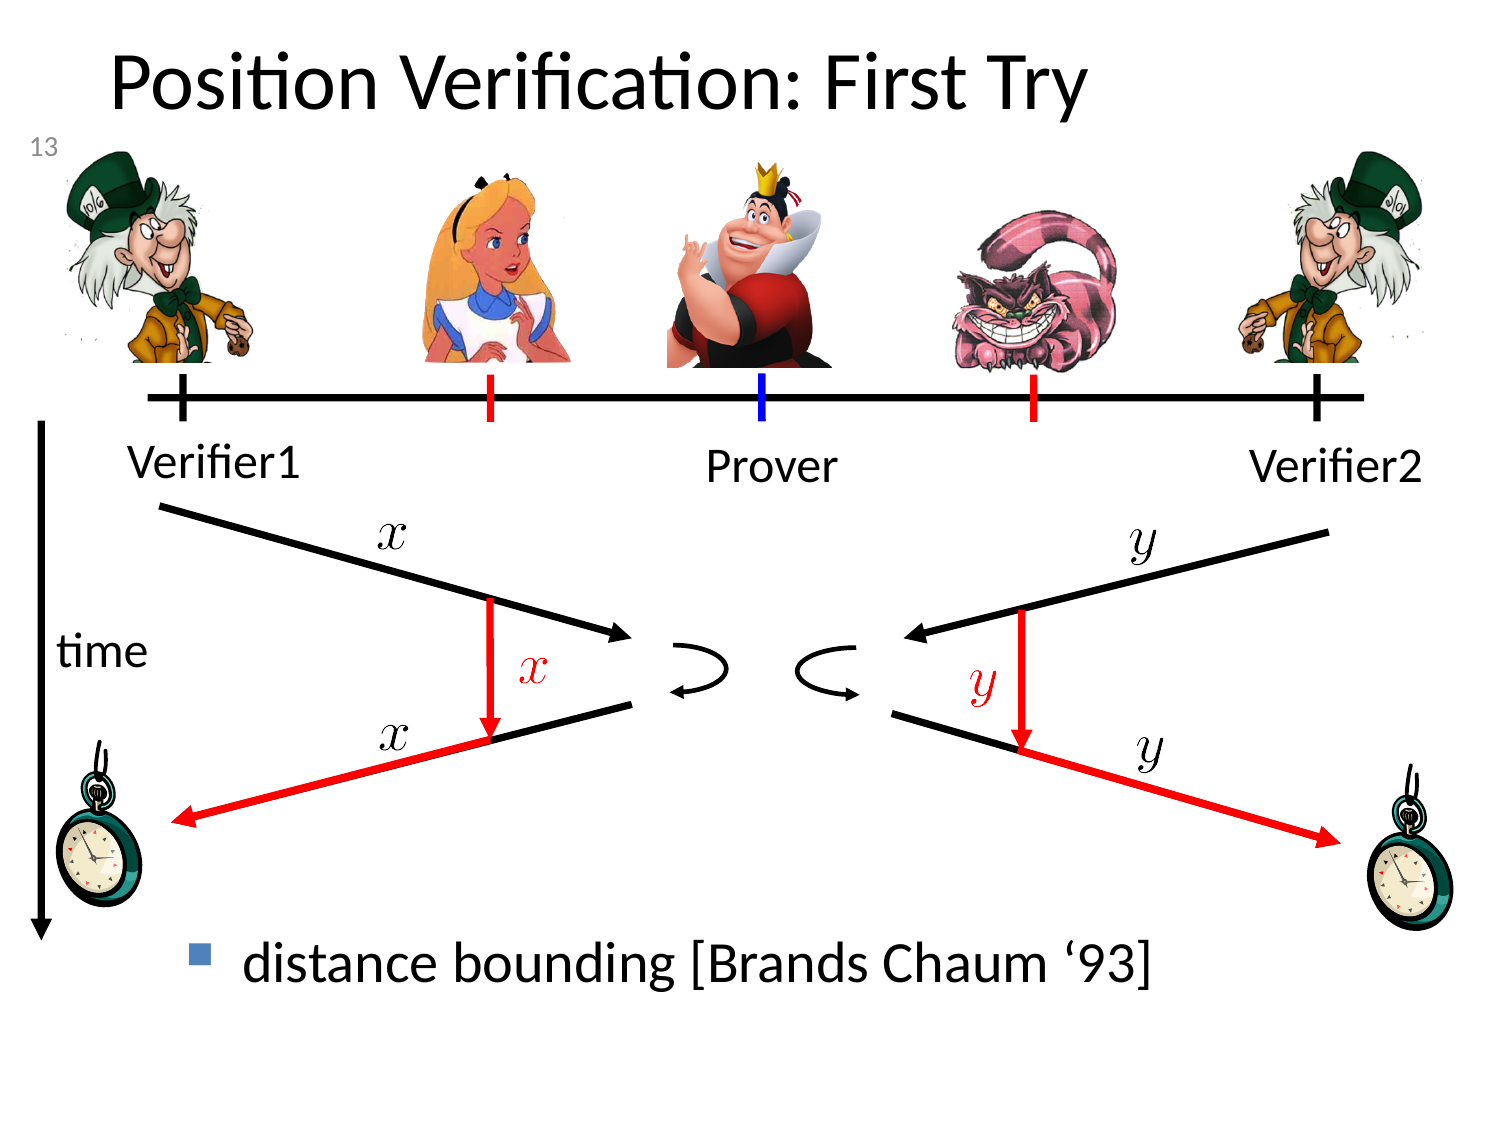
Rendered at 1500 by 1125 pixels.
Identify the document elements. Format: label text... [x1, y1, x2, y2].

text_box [422, 172, 571, 423]
picture [52, 739, 148, 910]
text_box distance bounding [Brands Chaum ‘93] [171, 916, 1282, 1024]
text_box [489, 597, 554, 740]
title Position Verification: First Try [94, 19, 1471, 160]
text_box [1233, 149, 1459, 502]
picture [1363, 763, 1459, 933]
text_box [796, 646, 860, 701]
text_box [40, 420, 172, 941]
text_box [177, 505, 633, 639]
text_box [967, 609, 1022, 752]
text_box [64, 149, 337, 497]
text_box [903, 526, 1330, 639]
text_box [177, 704, 633, 823]
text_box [891, 713, 1341, 844]
text_box [669, 644, 728, 699]
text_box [666, 157, 916, 502]
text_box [950, 209, 1117, 423]
